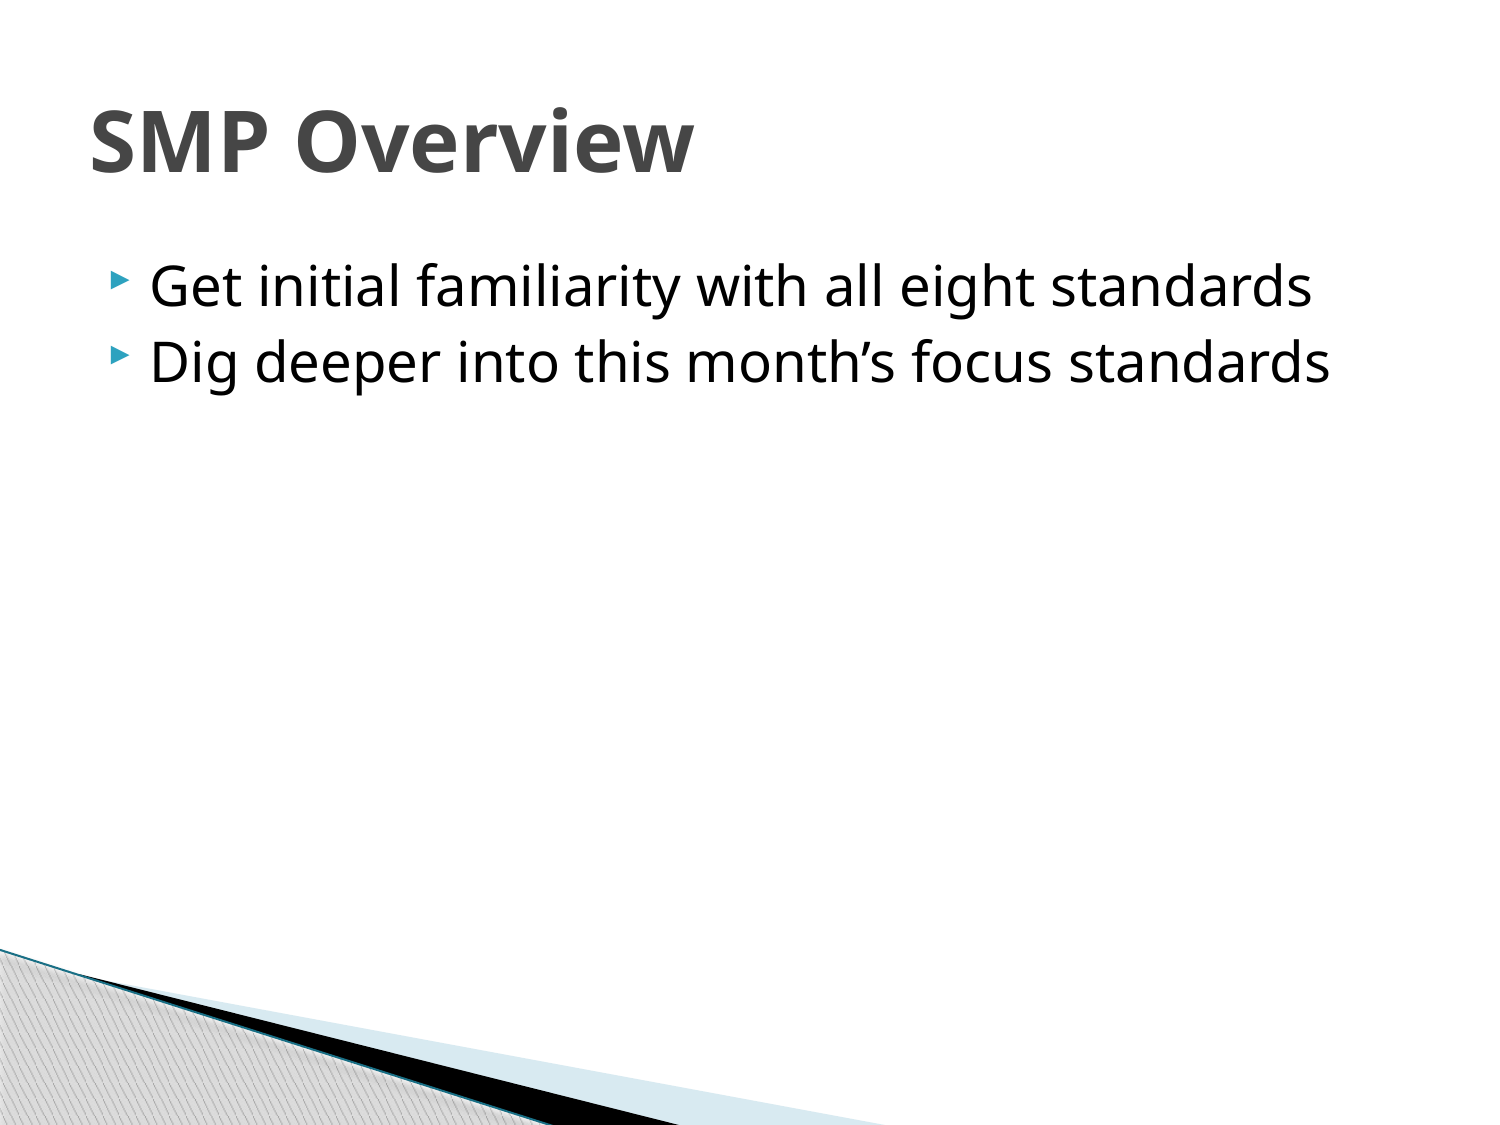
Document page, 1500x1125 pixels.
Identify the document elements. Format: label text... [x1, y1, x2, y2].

title SMP Overview [75, 45, 1425, 233]
list Get initial familiarity with all eight standards Dig deeper into this month’s focus standards [75, 243, 1425, 986]
